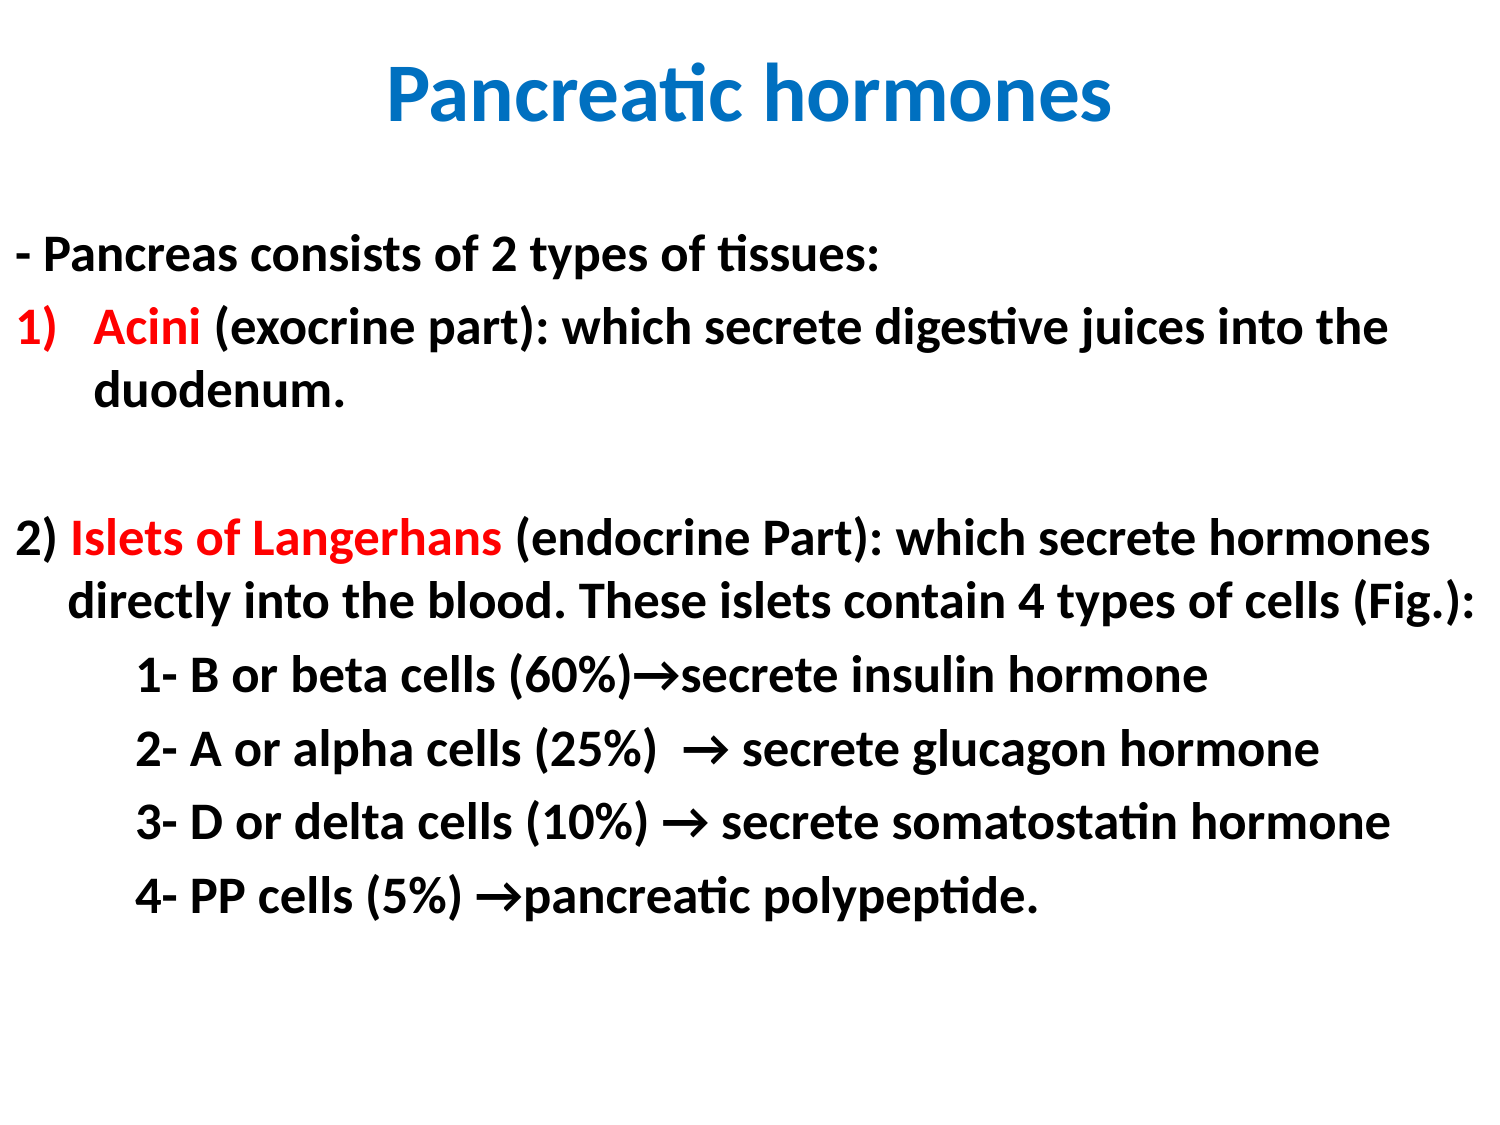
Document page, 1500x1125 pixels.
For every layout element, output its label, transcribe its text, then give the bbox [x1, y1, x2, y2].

list - Pancreas consists of 2 types of tissues: Acini (exocrine part): which secrete digestive juices into the duodenum. 2) Islets of Langerhans (endocrine Part): which secrete hormones directly into the blood. These islets contain 4 types of cells (Fig.): 1- B or beta cells (60%)→secrete insulin hormone 2- A or alpha cells (25%) → secrete glucagon hormone 3- D or delta cells (10%) → secrete somatostatin hormone 4- PP cells (5%) →pancreatic polypeptide. [0, 210, 1500, 1125]
title Pancreatic hormones [75, 0, 1425, 176]
